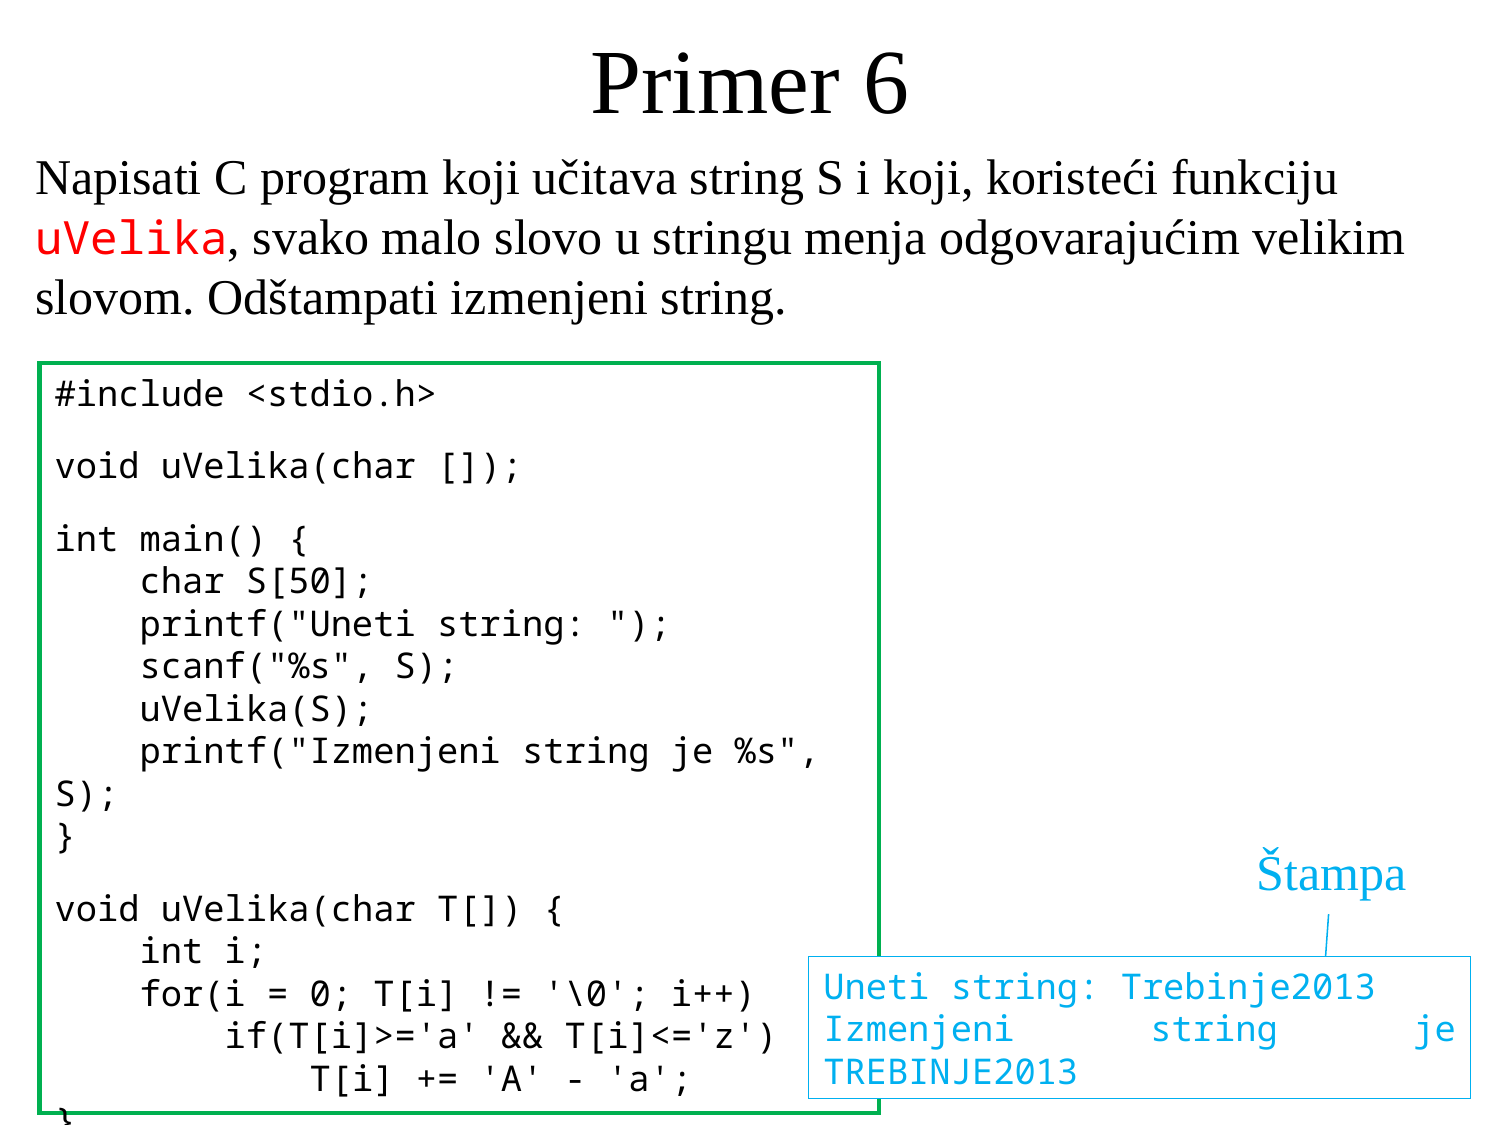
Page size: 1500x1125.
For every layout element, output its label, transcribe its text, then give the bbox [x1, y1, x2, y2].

text_box Uneti string: Trebinje2013 Izmenjeni string je TREBINJE2013 [808, 956, 1471, 1099]
text_box Napisati C program koji učitava string S i koji, koristeći funkciju uVelika, svako malo slovo u stringu menja odgovarajućim velikim slovom. Odštampati izmenjeni string. [29, 137, 1483, 328]
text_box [1323, 913, 1329, 976]
title Primer 6 [112, 0, 1388, 137]
list #include <stdio.h> void uVelika(char []); int main() { char S[50]; printf("Uneti string: "); scanf("%s", S); uVelika(S); printf("Izmenjeni string je %s", S); } void uVelika(char T[]) { int i; for(i = 0; T[i] != '\0'; i++) if(T[i]>='a' && T[i]<='z') T[i] += 'A' - 'a'; } [39, 363, 879, 1114]
text_box Štampa [1242, 832, 1432, 908]
